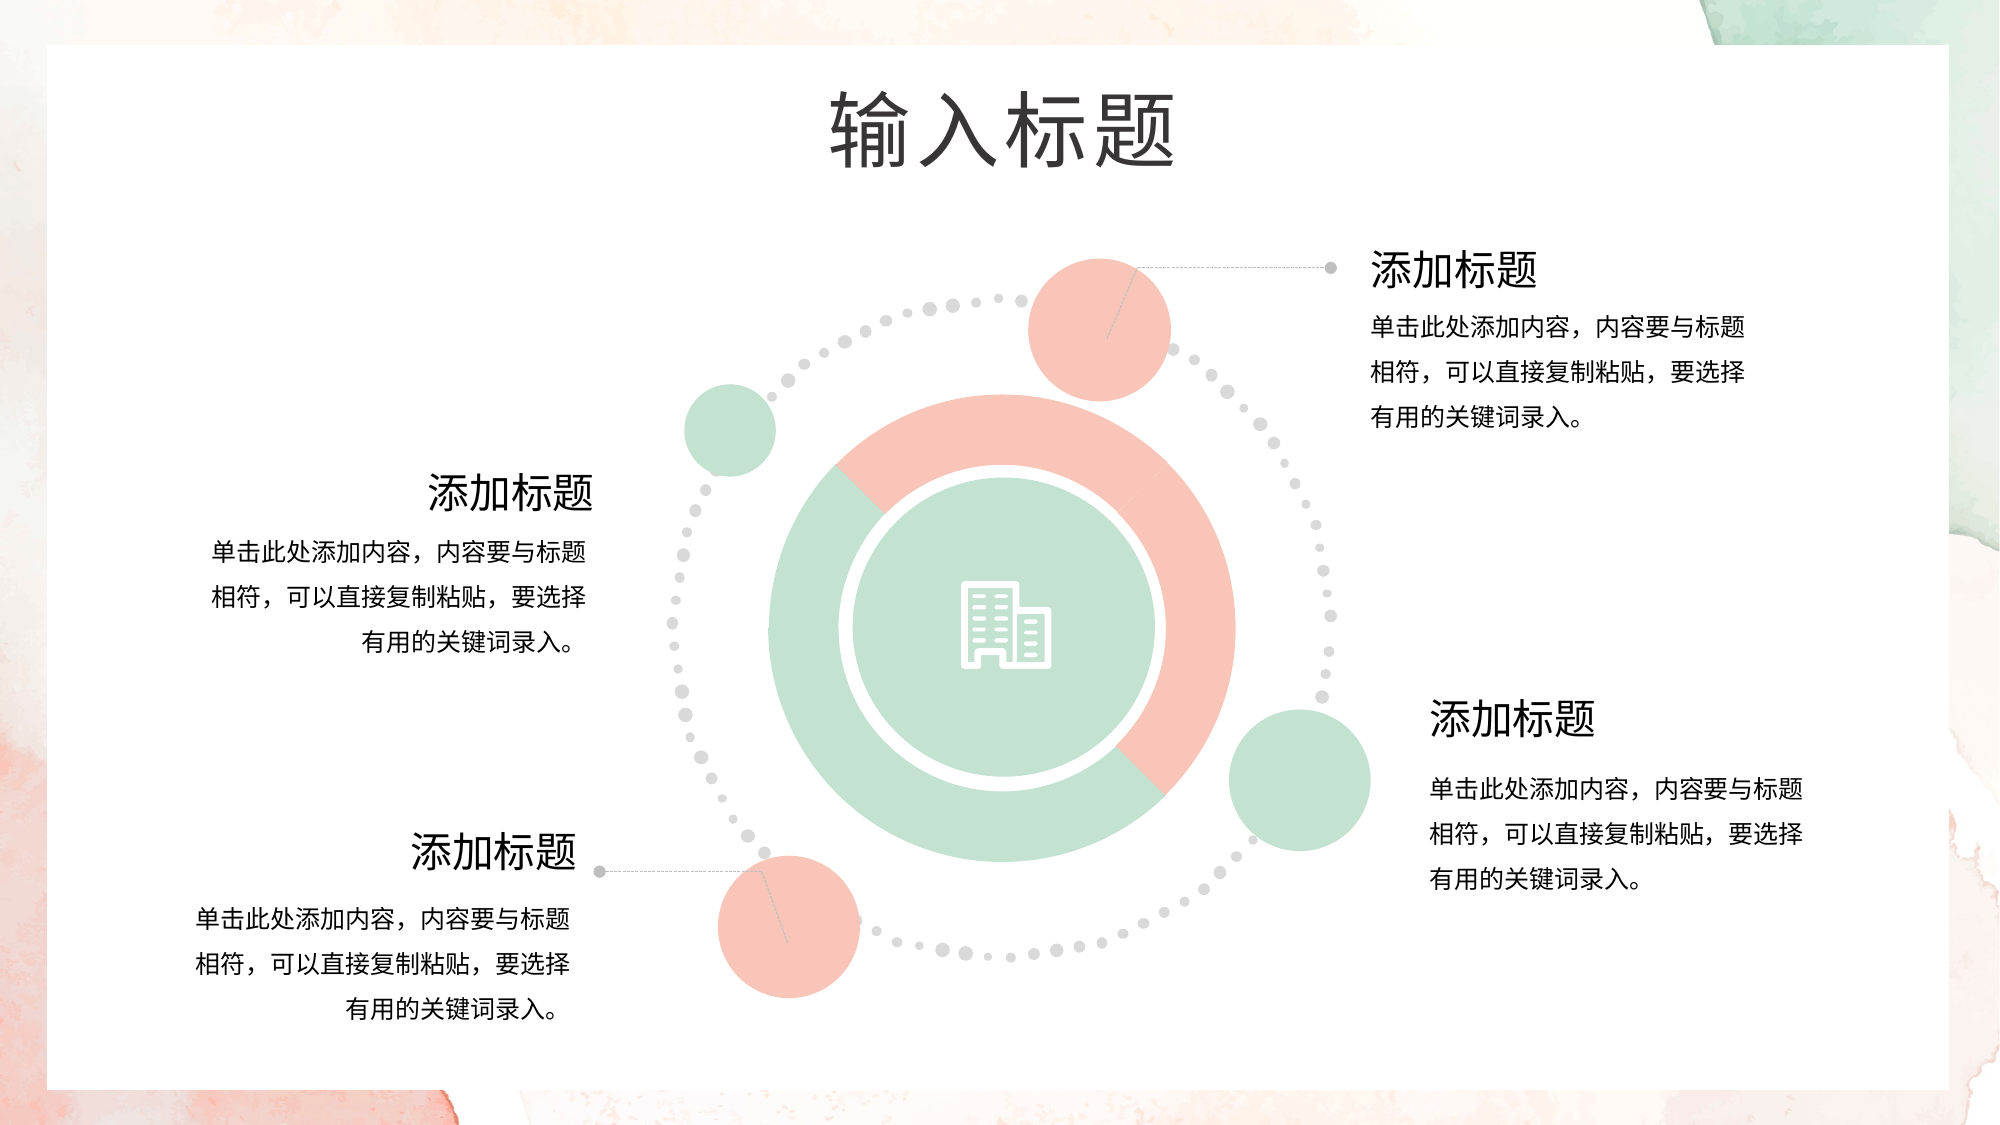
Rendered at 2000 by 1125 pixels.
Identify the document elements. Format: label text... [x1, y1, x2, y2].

text_box 添加标题 [1414, 655, 1791, 751]
text_box 单击此处添加内容，内容要与标题相符，可以直接复制粘贴，要选择有用的关键词录入。 [196, 514, 599, 664]
text_box 单击此处添加内容，内容要与标题相符，可以直接复制粘贴，要选择有用的关键词录入。 [1414, 751, 1820, 901]
text_box 添加标题 [216, 788, 593, 915]
text_box 单击此处添加内容，内容要与标题相符，可以直接复制粘贴，要选择有用的关键词录入。 [1371, 289, 1761, 439]
text_box 输入标题 [757, 71, 1247, 186]
picture [0, 0, 2000, 1125]
text_box 添加标题 [233, 432, 599, 514]
text_box 添加标题 [1355, 206, 1733, 289]
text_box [599, 258, 1371, 999]
text_box 单击此处添加内容，内容要与标题相符，可以直接复制粘贴，要选择有用的关键词录入。 [180, 881, 586, 1031]
